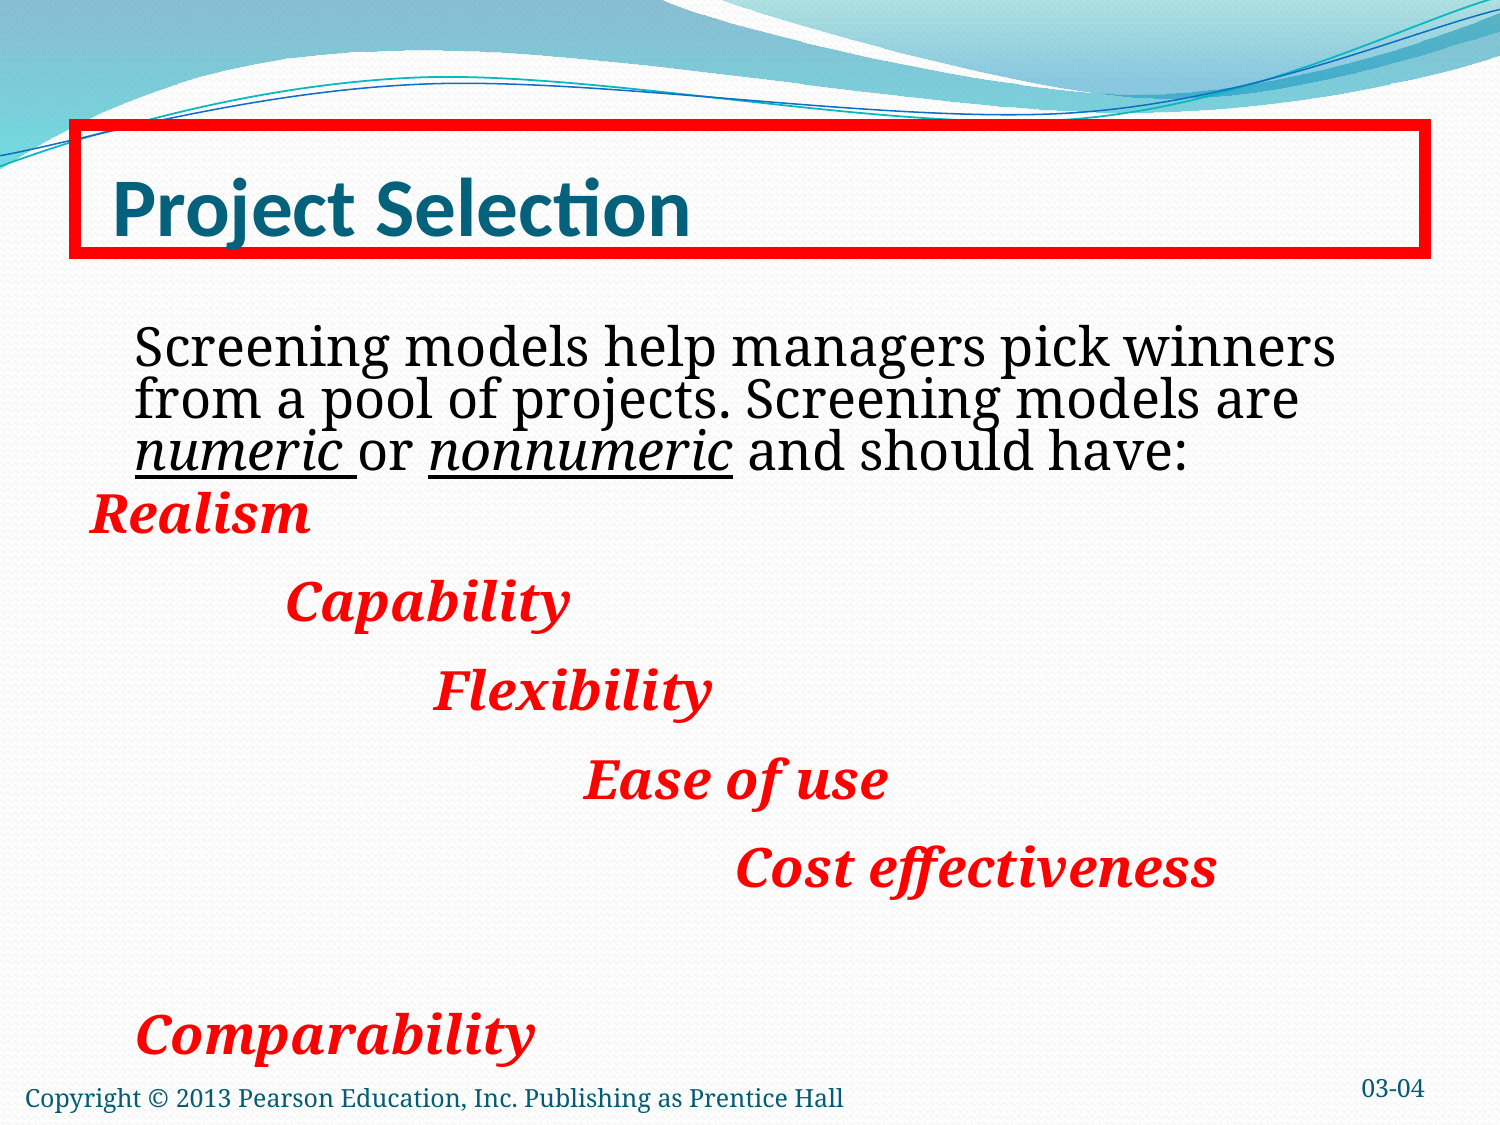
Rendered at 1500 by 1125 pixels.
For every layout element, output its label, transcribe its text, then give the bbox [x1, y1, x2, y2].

slide_number 03-04 [1299, 1042, 1425, 1103]
list Screening models help managers pick winners from a pool of projects. Screening models are numeric or nonnumeric and should have: Realism Capability Flexibility Ease of use Cost effectiveness Comparability [74, 317, 1426, 1038]
title Project Selection [74, 124, 1426, 254]
